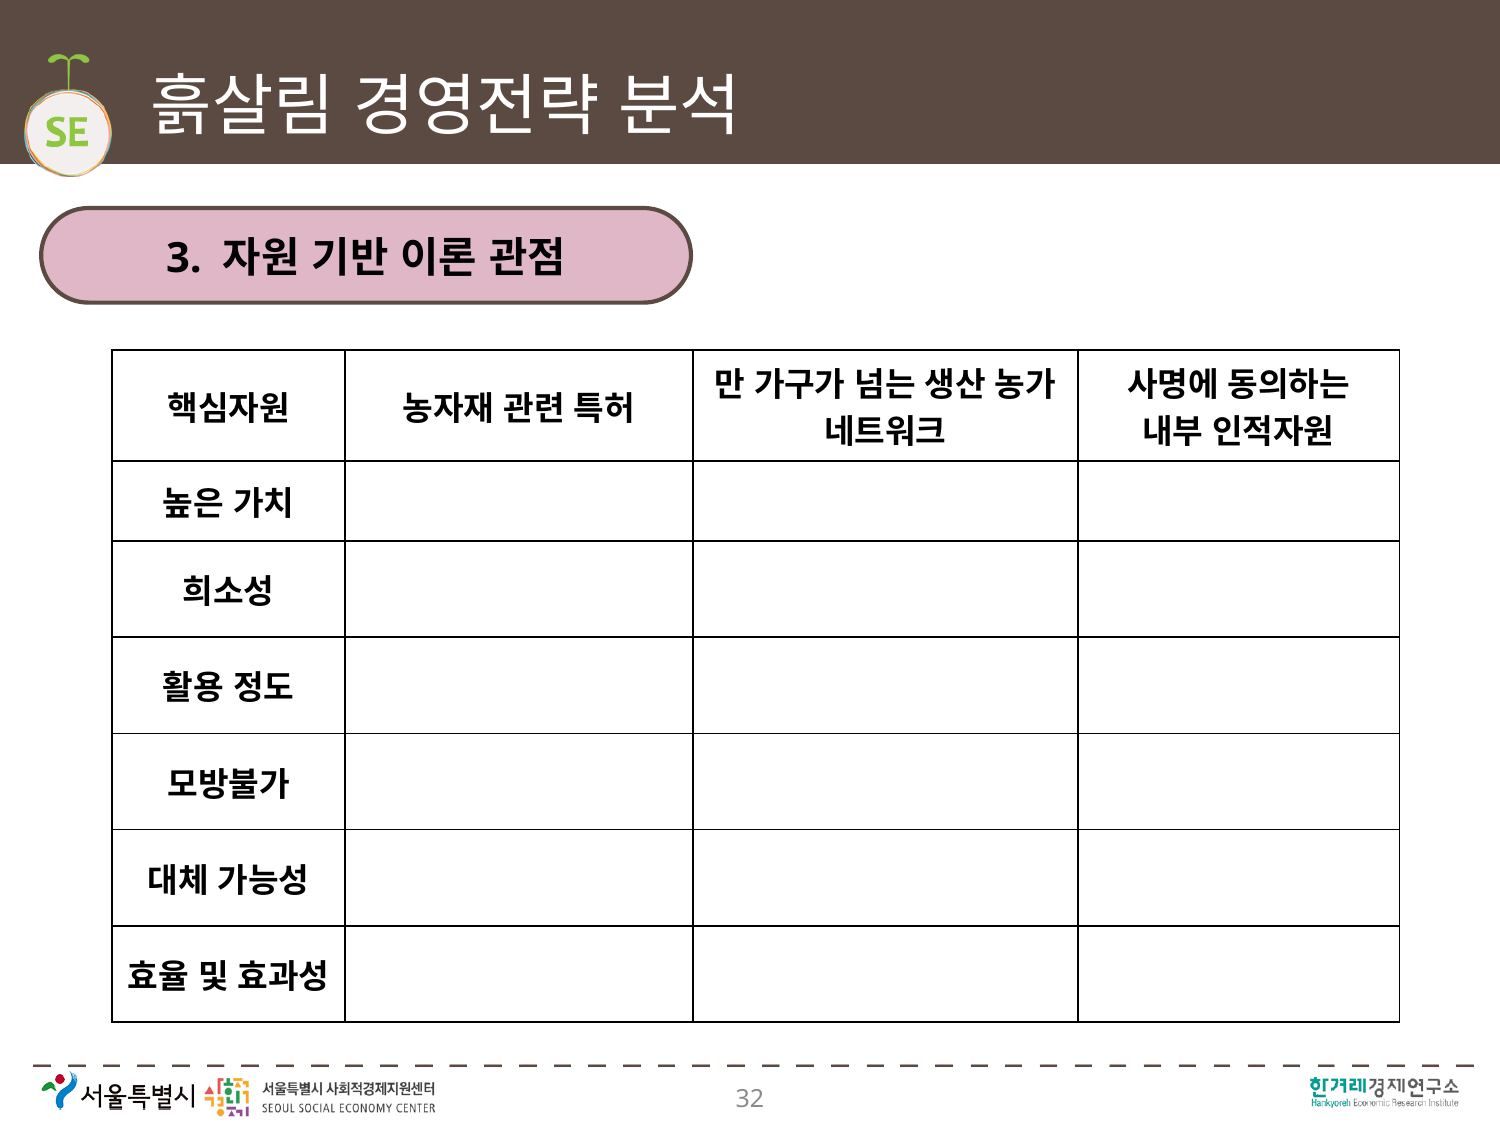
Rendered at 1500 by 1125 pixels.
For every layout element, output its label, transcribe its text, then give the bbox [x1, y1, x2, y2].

text_box 3. 자원 기반 이론 관점 [39, 205, 694, 305]
slide_number 32 [696, 1069, 804, 1125]
table_cell [694, 830, 1077, 925]
table_cell [694, 927, 1077, 1021]
table_cell [1079, 734, 1399, 829]
table_header 핵심자원 [113, 351, 344, 460]
table_cell [346, 462, 692, 540]
picture [0, 0, 1500, 1125]
table_cell 희소성 [113, 542, 344, 636]
table_cell [346, 927, 692, 1021]
table_cell [346, 830, 692, 925]
table_cell [694, 462, 1077, 540]
table_cell [694, 734, 1077, 829]
table_header 농자재 관련 특허 [346, 351, 692, 460]
table_cell [694, 542, 1077, 636]
table_header 사명에 동의하는 내부 인적자원 [1079, 351, 1399, 460]
table_cell 대체 가능성 [113, 830, 344, 925]
table_cell [1079, 462, 1399, 540]
table_cell 모방불가 [113, 734, 344, 829]
table_cell [1079, 638, 1399, 733]
table_cell [1079, 927, 1399, 1021]
table_cell 활용 정도 [113, 638, 344, 733]
title 흙살림 경영전략 분석 [135, 45, 1463, 161]
table_cell [346, 542, 692, 636]
table_cell [346, 638, 692, 733]
table_cell [694, 638, 1077, 733]
table_cell 높은 가치 [113, 462, 344, 540]
table_cell 효율 및 효과성 [113, 927, 344, 1021]
table_cell [1079, 830, 1399, 925]
table_cell [346, 734, 692, 829]
table_header 만 가구가 넘는 생산 농가 네트워크 [694, 351, 1077, 460]
table_cell [1079, 542, 1399, 636]
